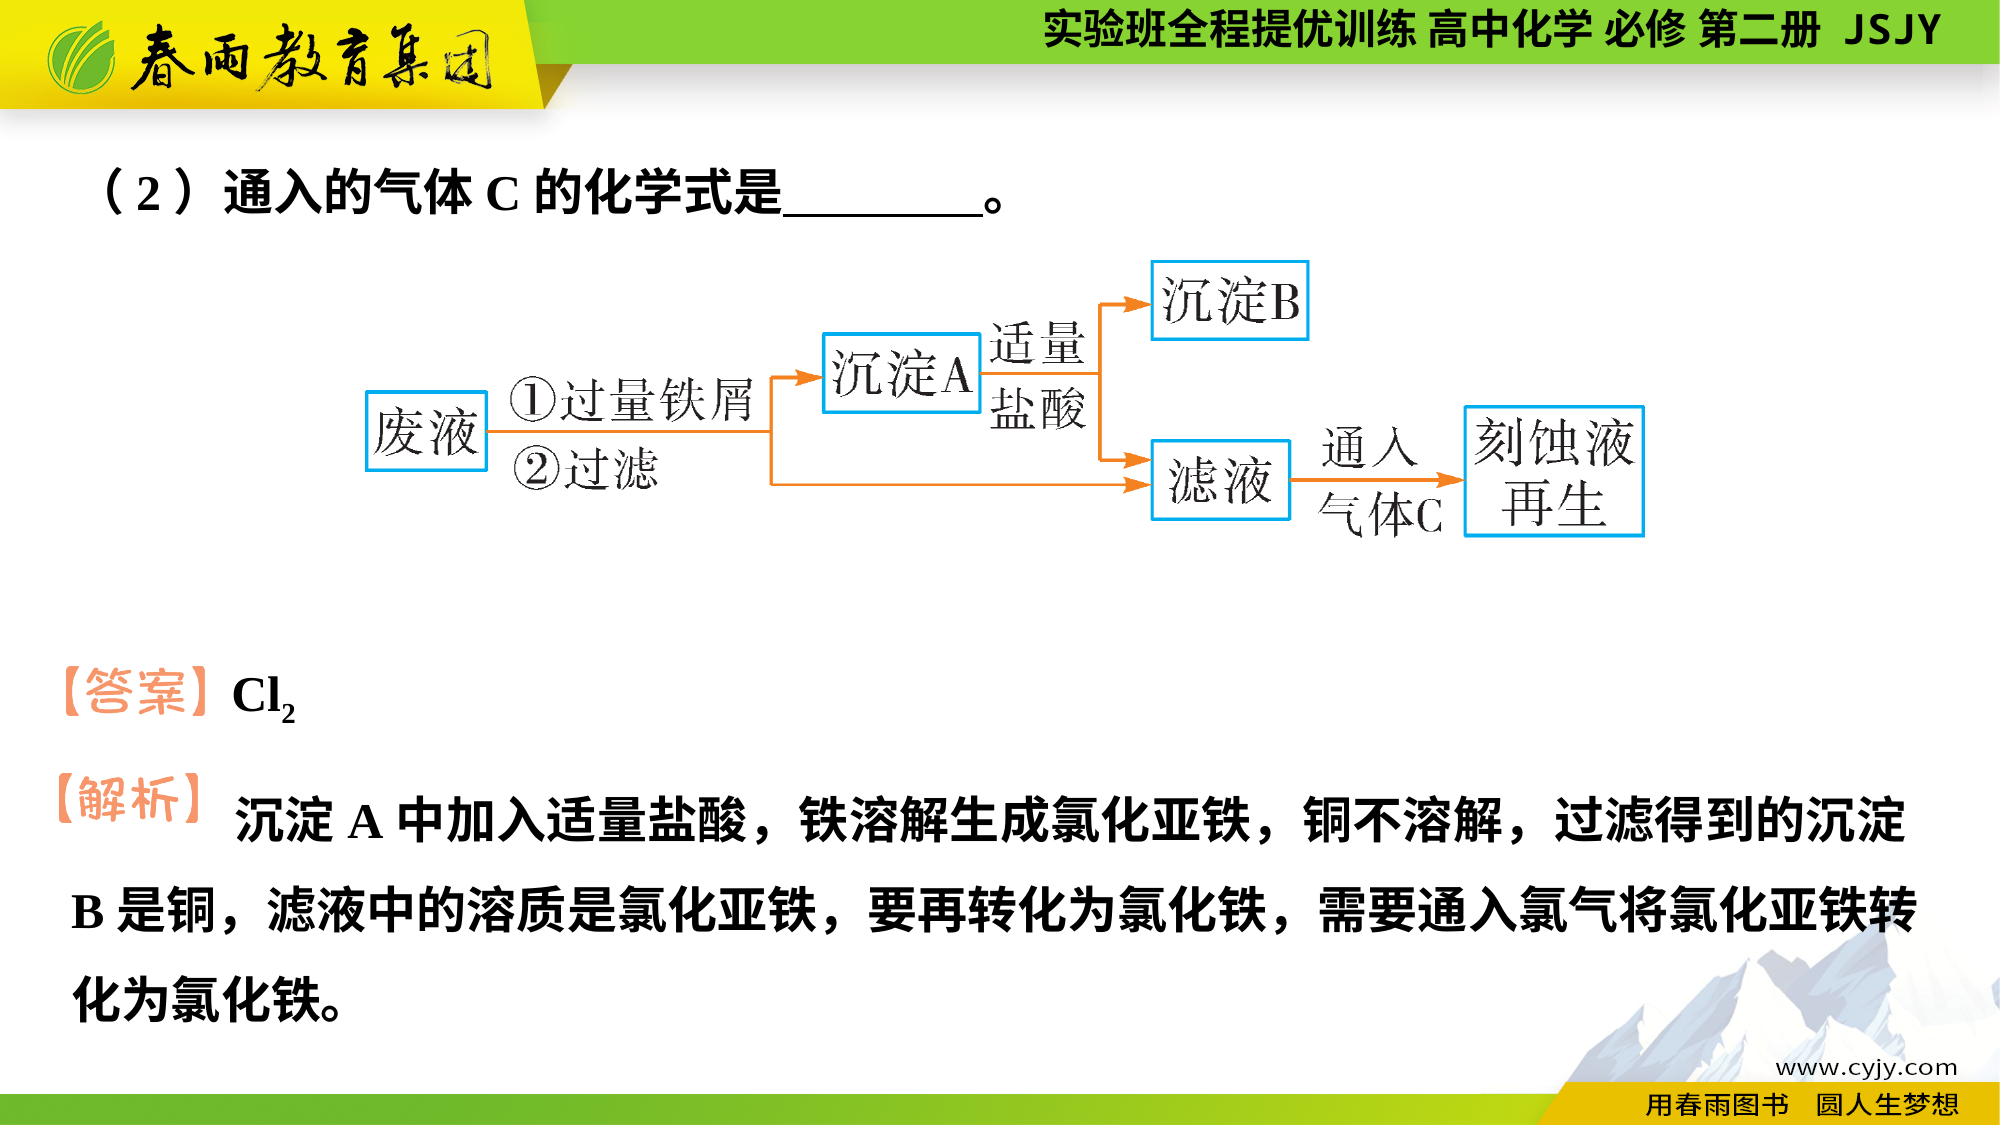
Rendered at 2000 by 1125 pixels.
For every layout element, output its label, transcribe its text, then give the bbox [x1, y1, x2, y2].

list （2）通入的气体C的化学式是 。 [59, 122, 1944, 217]
picture [0, 0, 2000, 1125]
text_box Cl2 [216, 653, 373, 737]
text_box 沉淀A中加入适量盐酸，铁溶解生成氯化亚铁，铜不溶解，过滤得到的沉淀B是铜，滤液中的溶质是氯化亚铁，要再转化为氯化铁，需要通入氯气将氯化亚铁转化为氯化铁。 [56, 751, 1933, 1037]
